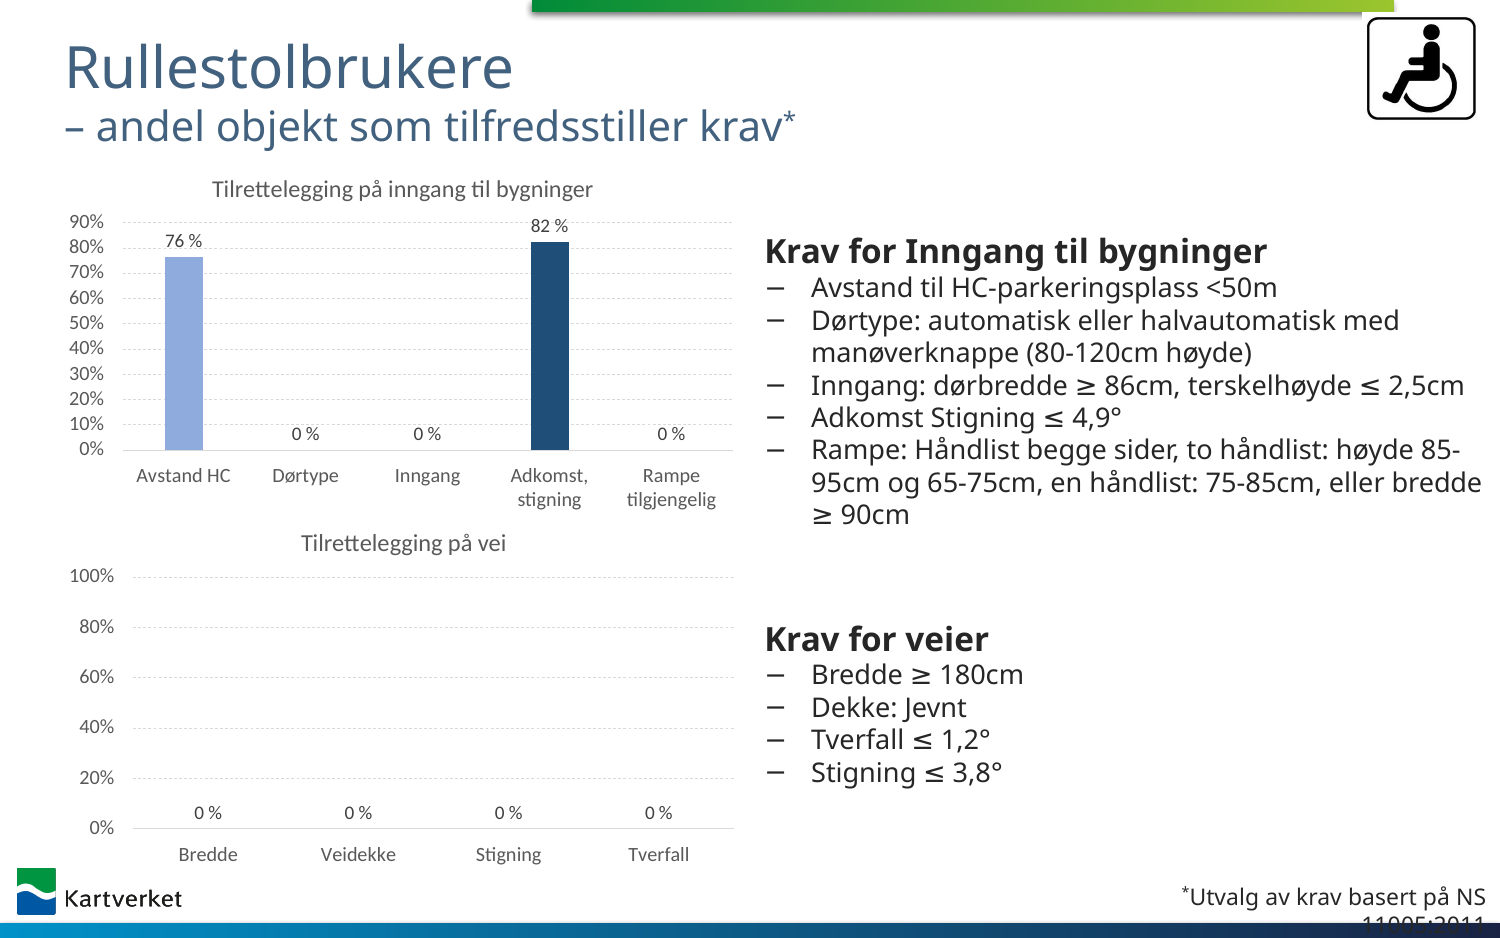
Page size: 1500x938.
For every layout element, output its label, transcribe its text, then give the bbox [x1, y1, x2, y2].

text_box Krav for veier Bredde ≥ 180cm Dekke: Jevnt Tverfall ≤ 1,2° Stigning ≤ 3,8° [749, 610, 1500, 795]
text_box Rullestolbrukere – andel objekt som tilfredsstiller krav* [49, 25, 1431, 158]
text_box Krav for Inngang til bygninger Avstand til HC-parkeringsplass <50m Dørtype: automatisk eller halvautomatisk med manøverknappe (80-120cm høyde) Inngang: dørbredde ≥ 86cm, terskelhøyde ≤ 2,5cm Adkomst Stigning ≤ 4,9° Rampe: Håndlist begge sider, to håndlist: høyde 85-95cm og 65-75cm, en håndlist: 75-85cm, eller bredde ≥ 90cm [749, 223, 1500, 538]
picture [62, 166, 744, 519]
text_box *Utvalg av krav basert på NS 11005:2011 [1068, 873, 1500, 938]
picture [1362, 12, 1481, 126]
picture [62, 520, 746, 874]
